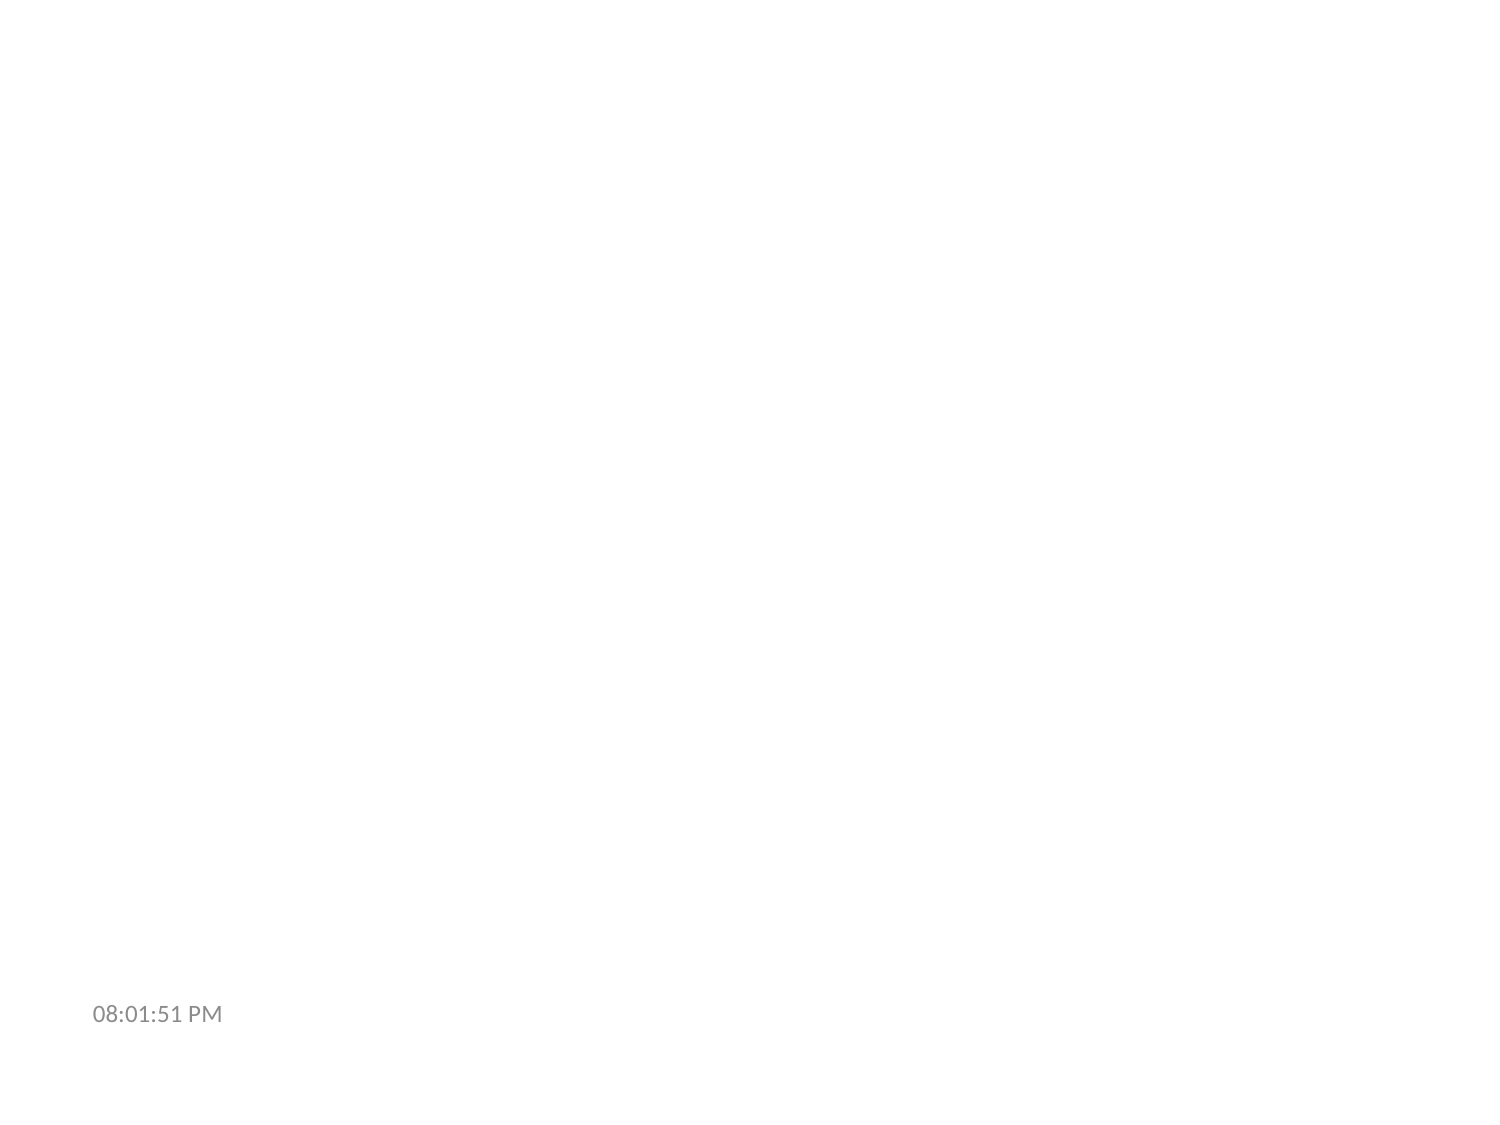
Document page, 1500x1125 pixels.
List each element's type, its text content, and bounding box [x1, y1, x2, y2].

text_box 3:35:09 PM [77, 982, 428, 1043]
